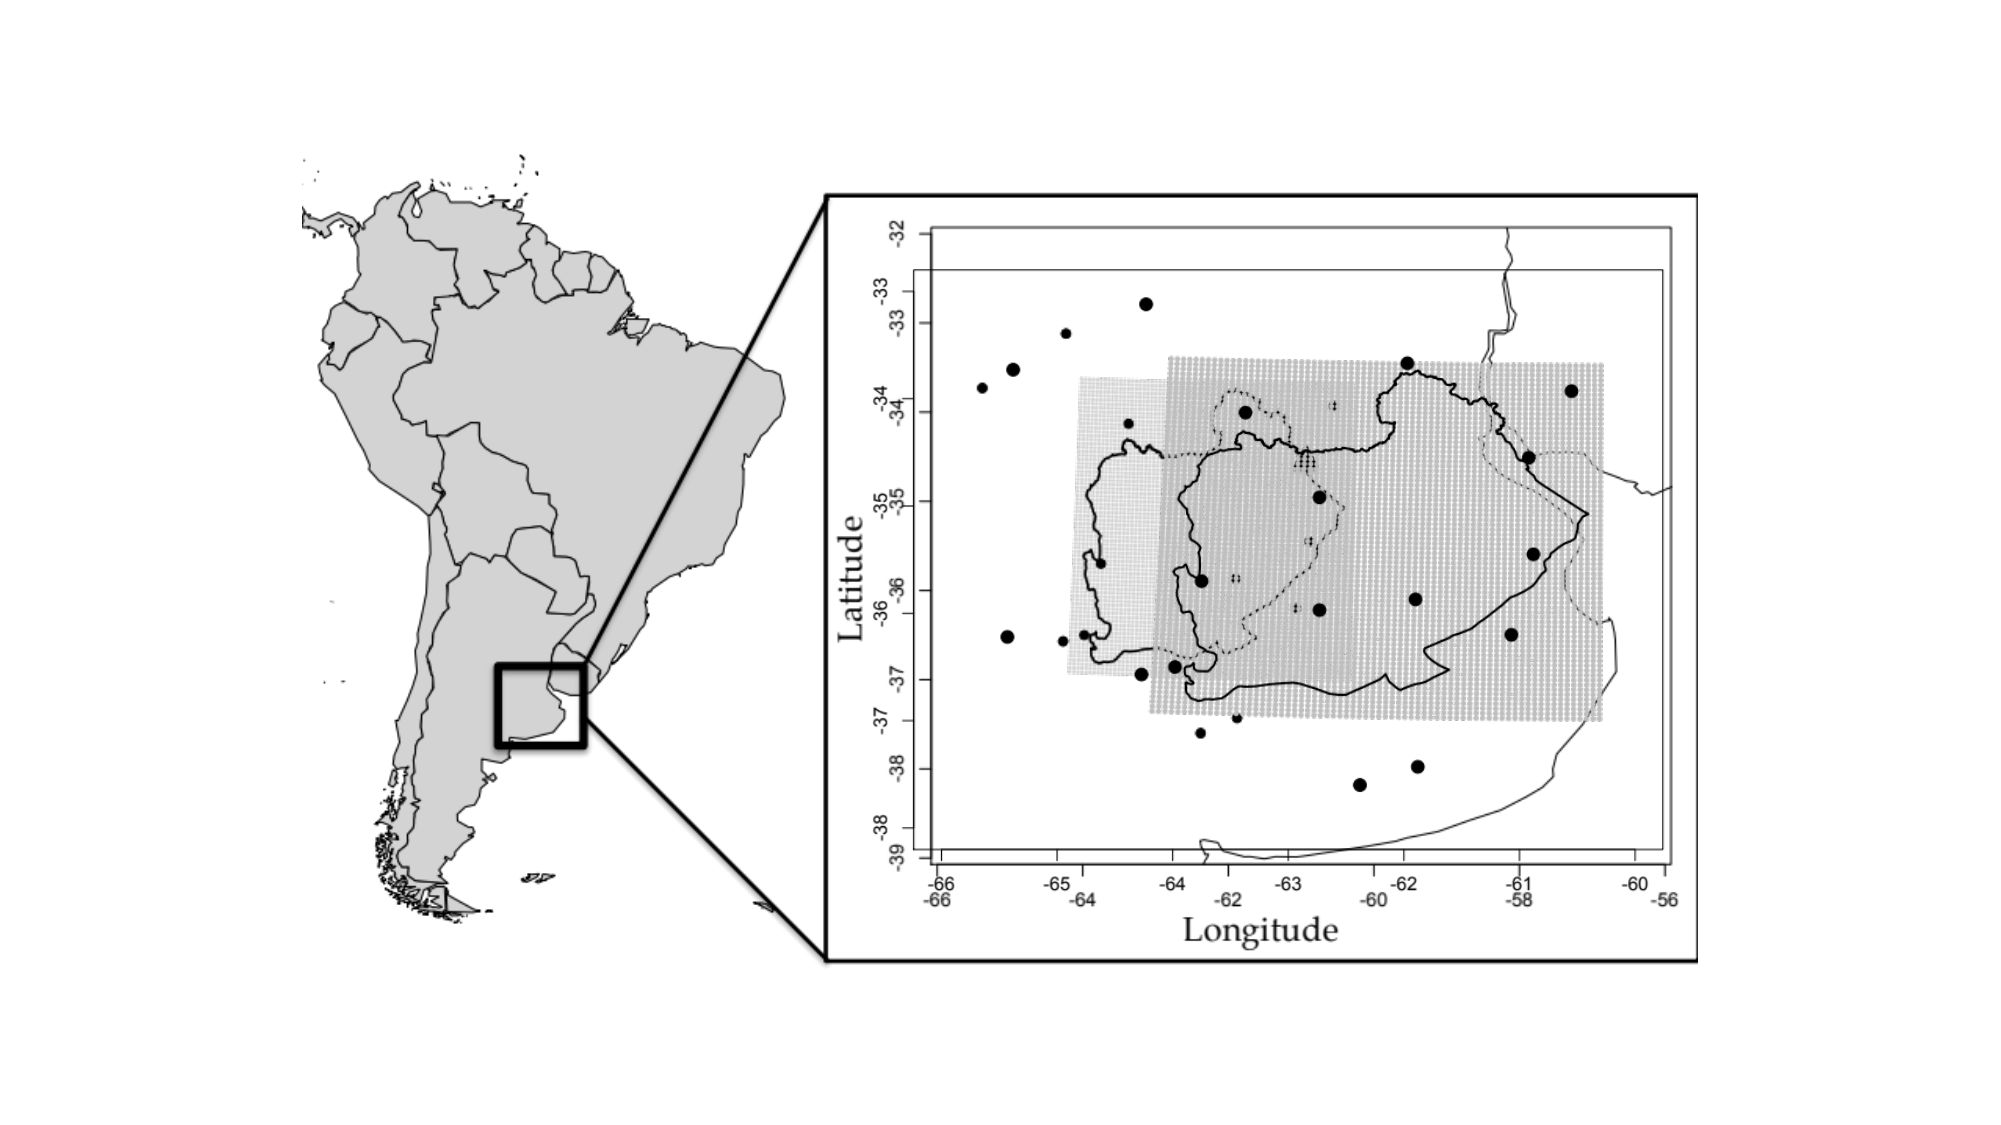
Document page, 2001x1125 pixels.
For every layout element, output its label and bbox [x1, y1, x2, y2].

picture [301, 154, 1698, 971]
